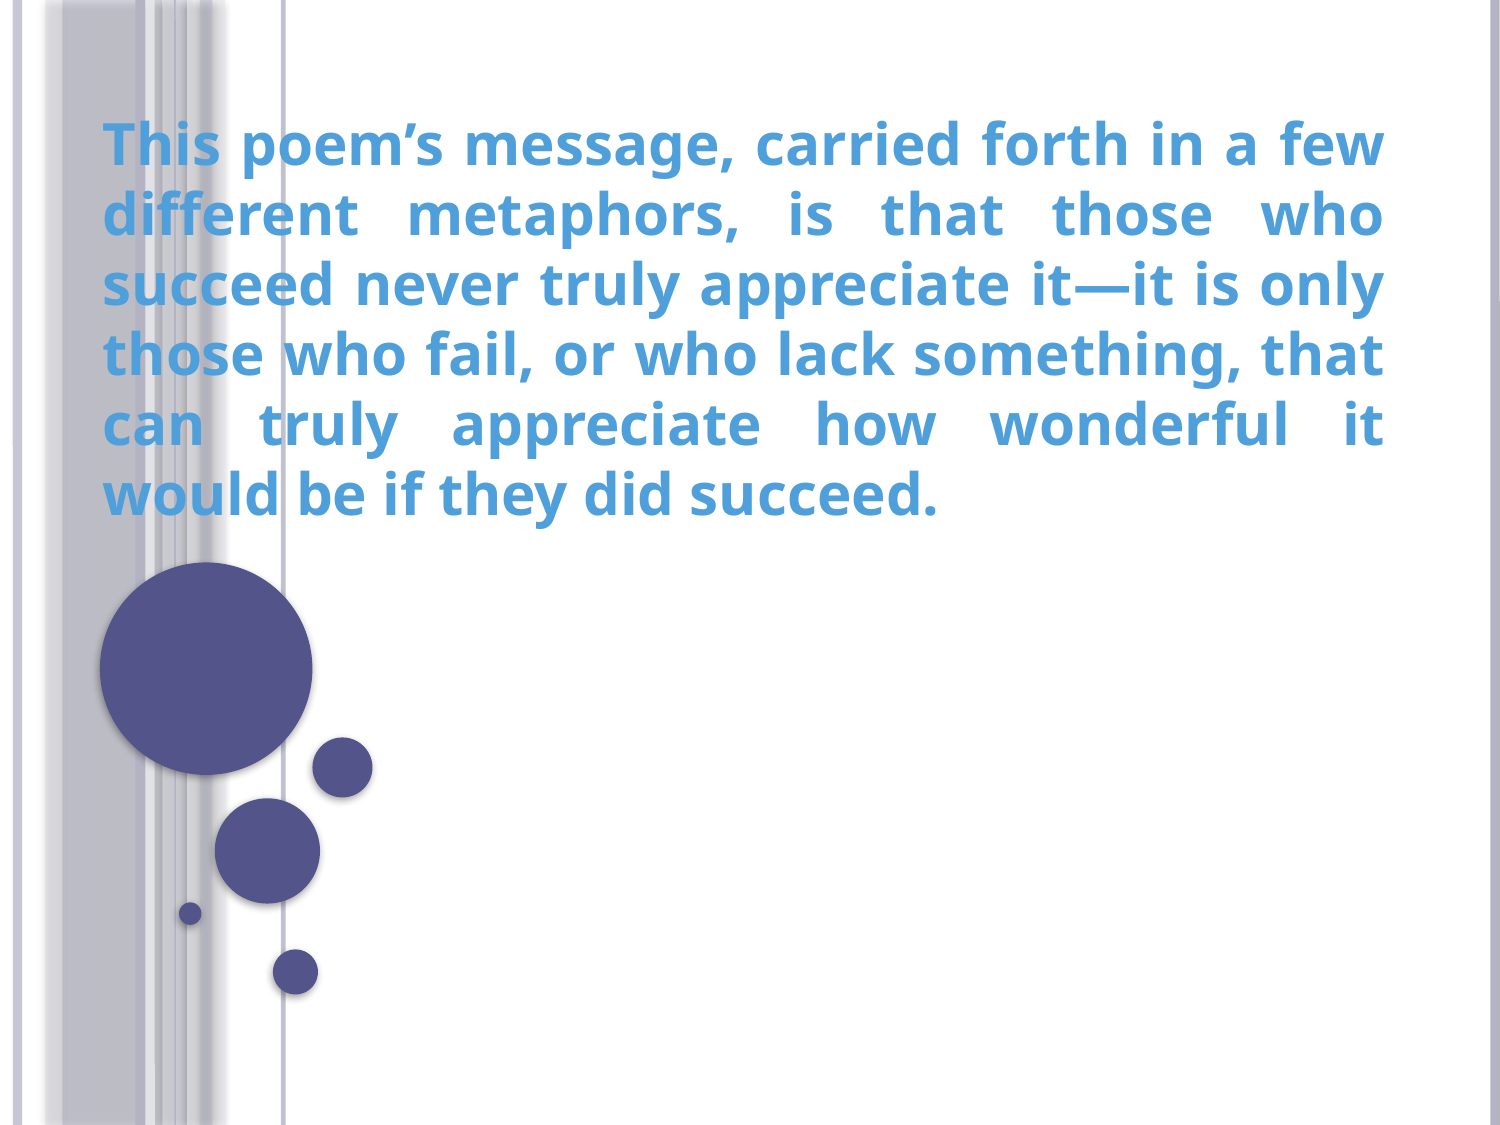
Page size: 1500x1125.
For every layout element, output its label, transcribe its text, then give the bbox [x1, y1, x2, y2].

text_box This poem’s message, carried forth in a few different metaphors, is that those who succeed never truly appreciate it—it is only those who fail, or who lack something, that can truly appreciate how wonderful it would be if they did succeed. [87, 99, 1400, 535]
